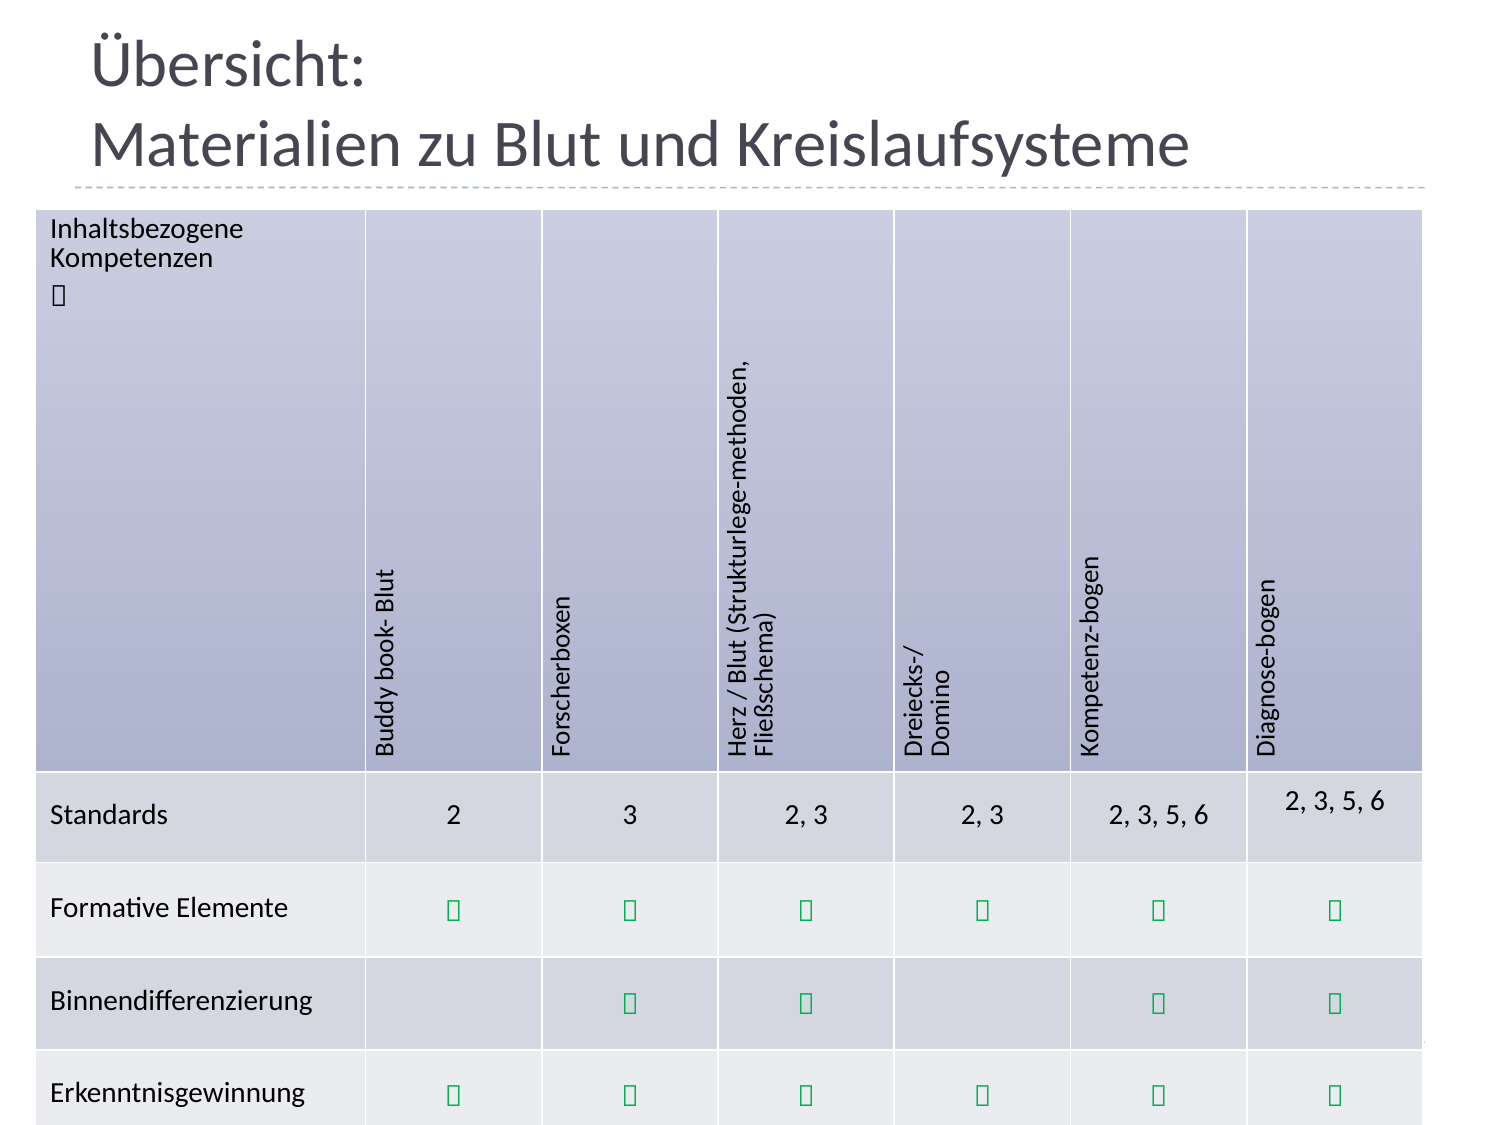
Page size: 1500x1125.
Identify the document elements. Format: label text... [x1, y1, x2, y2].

table_header Diagnose-bogen [1248, 210, 1422, 771]
table_cell 3 [543, 773, 717, 862]
table_cell Standards [36, 773, 365, 862]
table_cell  [895, 1051, 1070, 1125]
table_cell  [543, 1051, 717, 1125]
table_cell  [543, 958, 717, 1049]
table_header Buddy book- Blut [366, 210, 541, 771]
table_cell Binnendifferenzierung [36, 958, 365, 1049]
table_cell  [1248, 958, 1422, 1049]
table_cell Erkenntnisgewinnung [36, 1051, 365, 1125]
table_cell  [543, 863, 717, 956]
table_cell 2, 3 [895, 773, 1070, 862]
title Übersicht: Materialien zu Blut und Kreislaufsysteme [74, 24, 1426, 188]
table_cell  [1248, 1051, 1422, 1125]
table_cell  [719, 1051, 893, 1125]
table_cell  [1071, 958, 1246, 1049]
table_cell 2, 3, 5, 6 [1248, 773, 1422, 862]
table_cell  [1071, 863, 1246, 956]
table_cell 2, 3 [719, 773, 893, 862]
table_cell  [1071, 1051, 1246, 1125]
table_header Herz / Blut (Strukturlege-methoden, Fließschema) [719, 210, 893, 771]
table_header Dreiecks-/ Domino [895, 210, 1070, 771]
table_cell  [895, 863, 1070, 956]
table_cell  [366, 1051, 541, 1125]
table_cell 2 [366, 773, 541, 862]
table_cell 2, 3, 5, 6 [1071, 773, 1246, 862]
table_cell  [1248, 863, 1422, 956]
table_header Kompetenz-bogen [1071, 210, 1246, 771]
table_cell  [366, 863, 541, 956]
table_cell  [719, 863, 893, 956]
table_cell Formative Elemente [36, 863, 365, 956]
table_cell [366, 958, 541, 1049]
table_cell [895, 958, 1070, 1049]
table_header Forscherboxen [543, 210, 717, 771]
table_cell  [719, 958, 893, 1049]
table_header Inhaltsbezogene Kompetenzen  [36, 210, 365, 771]
